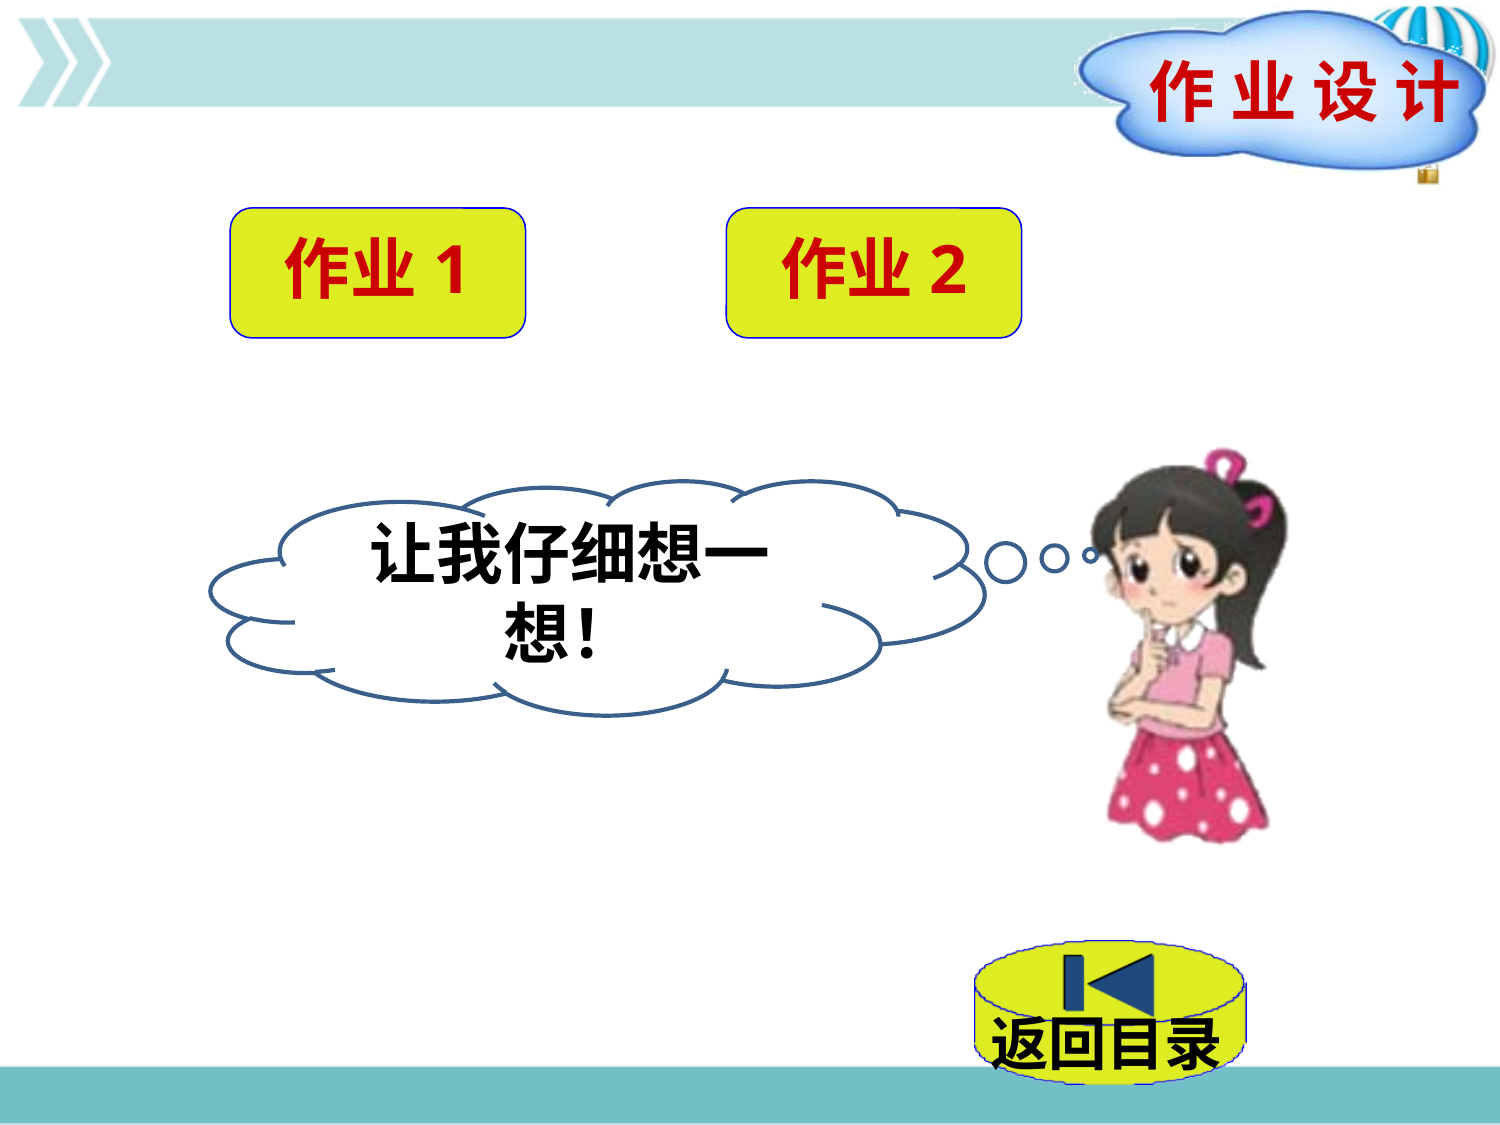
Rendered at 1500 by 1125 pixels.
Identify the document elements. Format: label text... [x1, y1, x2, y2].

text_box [1074, 6, 1500, 173]
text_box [229, 207, 526, 339]
text_box 让我仔细想一想！ [208, 479, 987, 718]
text_box 让我仔细想一想！ [984, 540, 1028, 585]
text_box 让我仔细想一想！ [1039, 543, 1070, 574]
picture [0, 0, 1500, 1125]
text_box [726, 207, 1022, 339]
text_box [973, 940, 1247, 1085]
